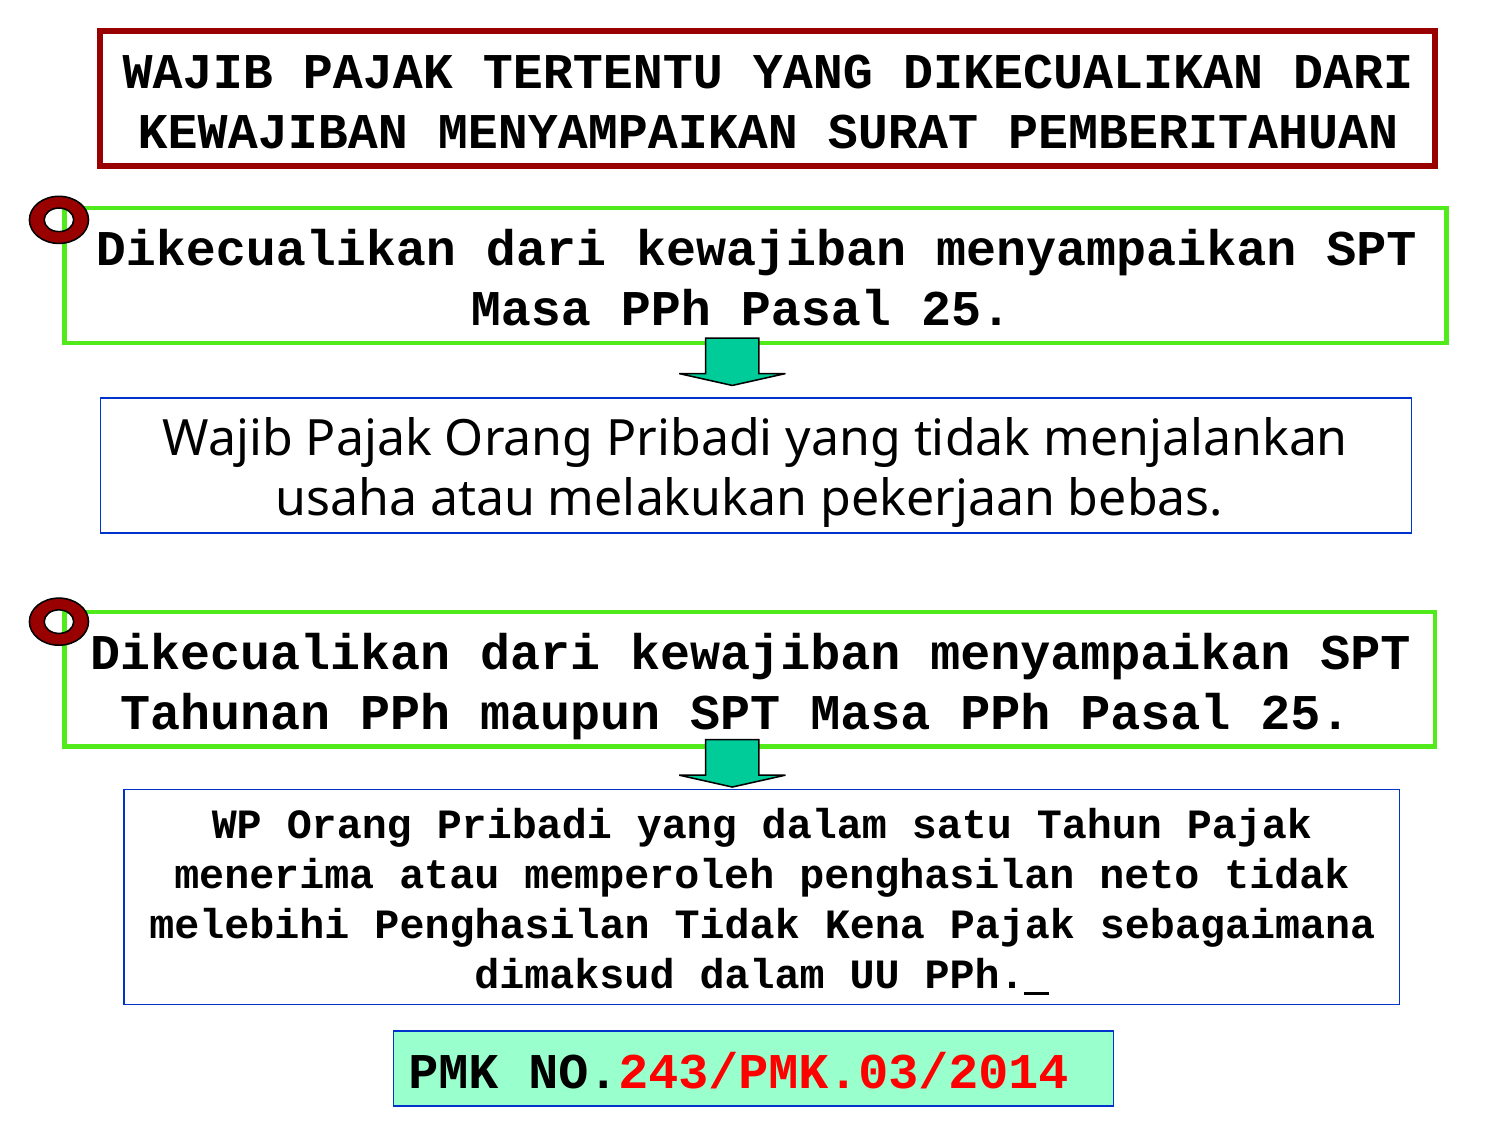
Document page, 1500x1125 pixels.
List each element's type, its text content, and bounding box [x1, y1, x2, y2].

text_box Dikecualikan dari kewajiban menyampaikan SPT Masa PPh Pasal 25. [64, 208, 1447, 343]
text_box Wajib Pajak Orang Pribadi yang tidak menjalankan usaha atau melakukan pekerjaan bebas. [100, 397, 1412, 533]
text_box [679, 739, 786, 788]
text_box [29, 196, 89, 244]
text_box WP Orang Pribadi yang dalam satu Tahun Pajak menerima atau memperoleh penghasilan neto tidak melebihi Penghasilan Tidak Kena Pajak sebagaimana dimaksud dalam UU PPh. [123, 789, 1400, 1005]
text_box [29, 598, 89, 646]
text_box [679, 338, 786, 386]
text_box WAJIB PAJAK TERTENTU YANG DIKECUALIKAN DARI KEWAJIBAN MENYAMPAIKAN SURAT PEMBERITAHUAN [100, 30, 1436, 166]
text_box PMK NO.243/PMK.03/2014 [393, 1030, 1114, 1106]
text_box Dikecualikan dari kewajiban menyampaikan SPT Tahunan PPh maupun SPT Masa PPh Pasal 25. [64, 611, 1436, 747]
